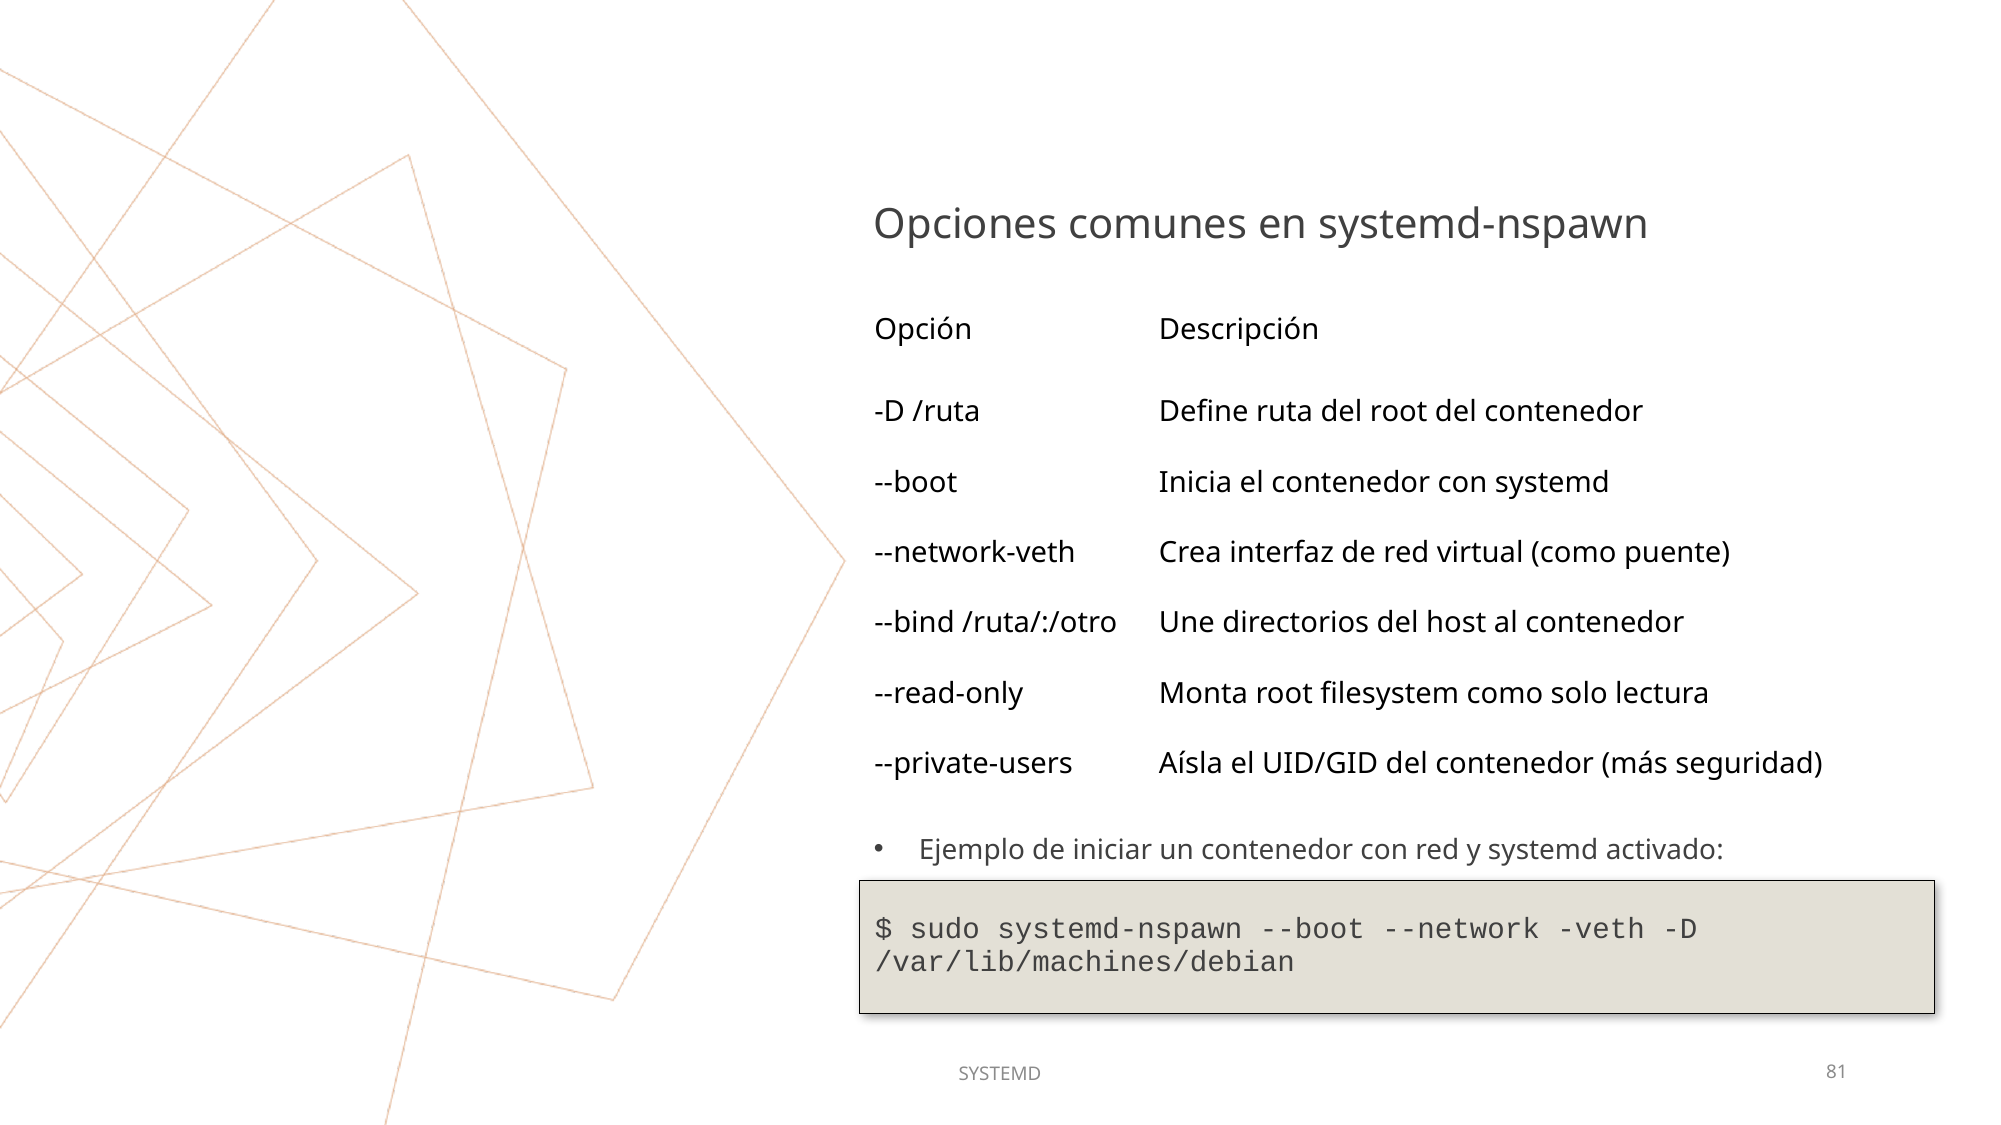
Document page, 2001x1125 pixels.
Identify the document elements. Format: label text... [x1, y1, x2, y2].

table_cell Define ruta del root del contenedor [1144, 375, 1935, 446]
table_header Opción [859, 281, 1144, 375]
table_cell Crea interfaz de red virtual (como puente) [1144, 516, 1935, 586]
table_cell Une directorios del host al contenedor [1144, 586, 1935, 657]
table_cell --network-veth [859, 516, 1144, 586]
table_cell -D /ruta [859, 375, 1144, 446]
table_header Descripción [1144, 281, 1935, 375]
text_box Opciones comunes en systemd-nspawn [858, 188, 1775, 281]
table_cell --boot [859, 446, 1144, 516]
table_cell --private-users [859, 727, 1144, 797]
table_cell --read-only [859, 657, 1144, 727]
text_box $ sudo systemd-nspawn --boot --network -veth -D /var/lib/machines/debian [859, 880, 1935, 1014]
text_box Ejemplo de iniciar un contenedor con red y systemd activado: [859, 821, 1751, 880]
picture [0, 0, 893, 1125]
table_cell Inicia el contenedor con systemd [1144, 446, 1935, 516]
footer SYSTEMD [662, 1042, 1338, 1103]
table_cell Monta root filesystem como solo lectura [1144, 657, 1935, 727]
slide_number 81 [1412, 1042, 1863, 1103]
table_cell --bind /ruta/:/otro [859, 586, 1144, 657]
table_cell Aísla el UID/GID del contenedor (más seguridad) [1144, 727, 1935, 797]
